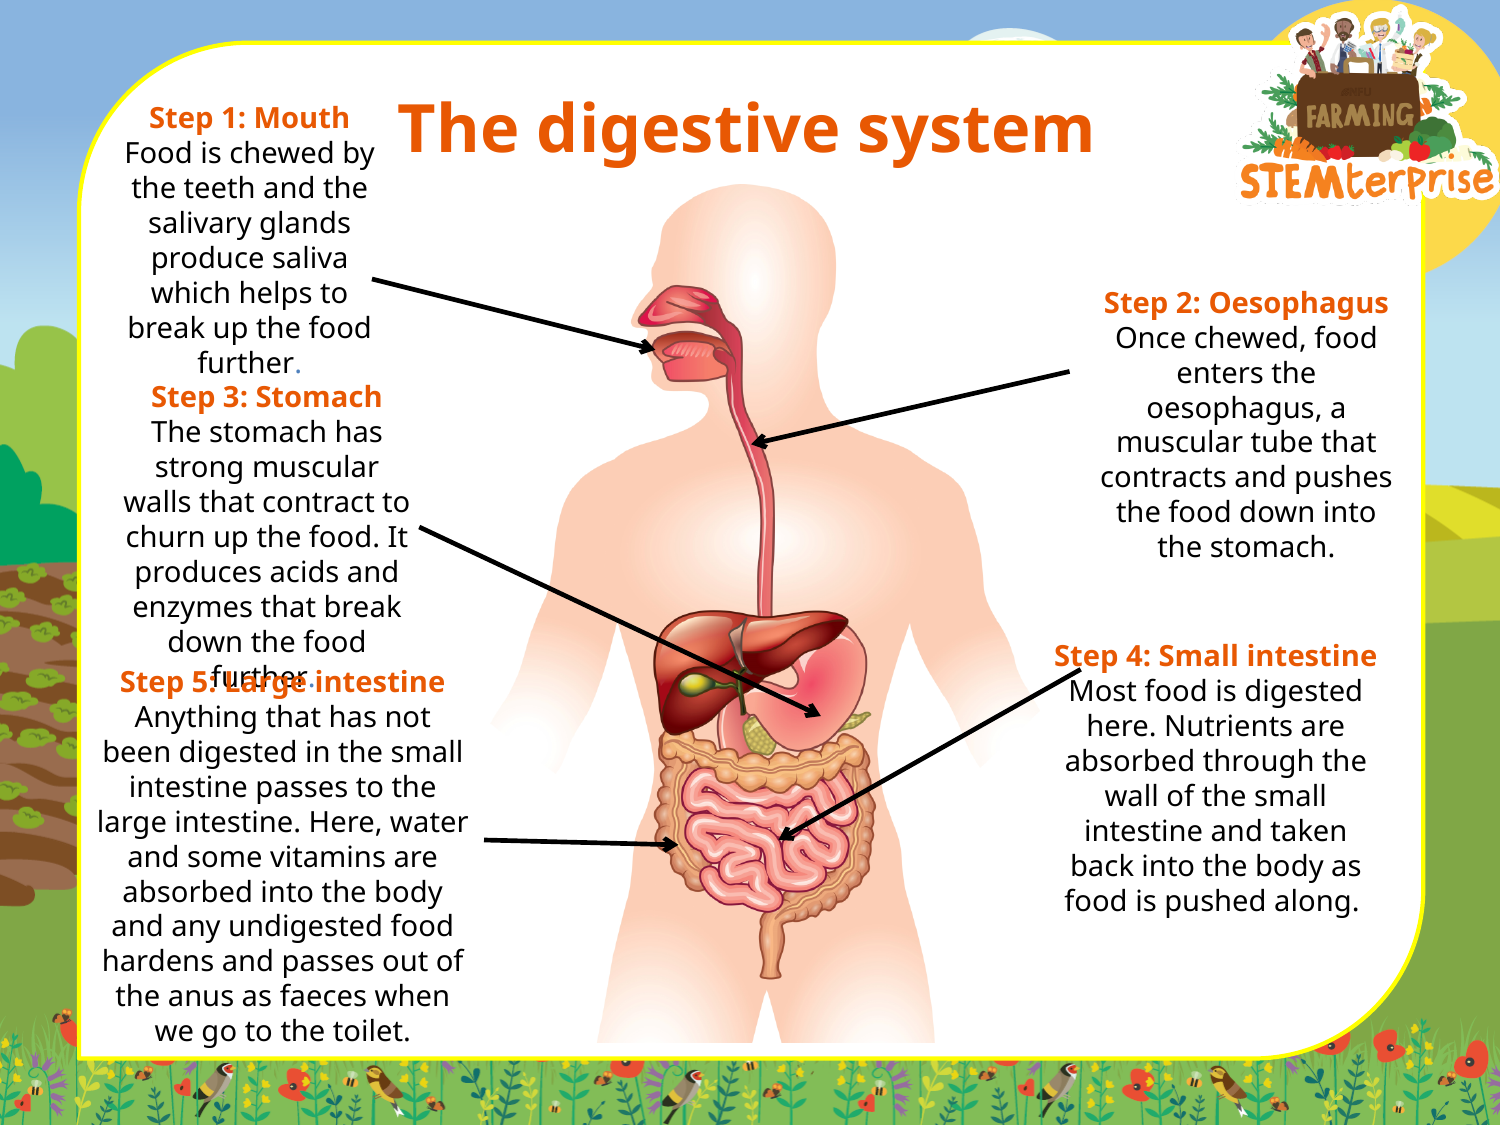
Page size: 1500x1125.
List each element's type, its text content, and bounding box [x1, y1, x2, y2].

text_box The digestive system [150, 78, 1228, 198]
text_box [371, 278, 656, 350]
text_box [76, 122, 1426, 1061]
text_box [483, 839, 679, 846]
text_box Step 1: Mouth Food is chewed by the teeth and the salivary glands produce saliva which helps to break up the food further. [102, 91, 397, 371]
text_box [778, 669, 1081, 841]
text_box [126, 40, 1228, 91]
picture [0, 0, 1500, 1125]
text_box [750, 371, 1070, 445]
text_box Step 3: Stomach The stomach has strong muscular walls that contract to churn up the food. It produces acids and enzymes that break down the food further. [102, 371, 432, 655]
text_box Step 4: Small intestine Most food is digested here. Nutrients are absorbed through the wall of the small intestine and taken back into the body as food is pushed along. [1044, 630, 1395, 960]
text_box Step 5: Large intestine Anything that has not been digested in the small intestine passes to the large intestine. Here, water and some vitamins are absorbed into the body and any undigested food hardens and passes out of the anus as faeces when we go to the toilet. [81, 655, 484, 1055]
text_box Bonus round! What do plants need to grow? [1044, 467, 1361, 630]
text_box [418, 526, 822, 717]
text_box Step 2: Oesophagus Once chewed, food enters the oesophagus, a muscular tube that contracts and pushes the food down into the stomach. [1075, 276, 1418, 572]
